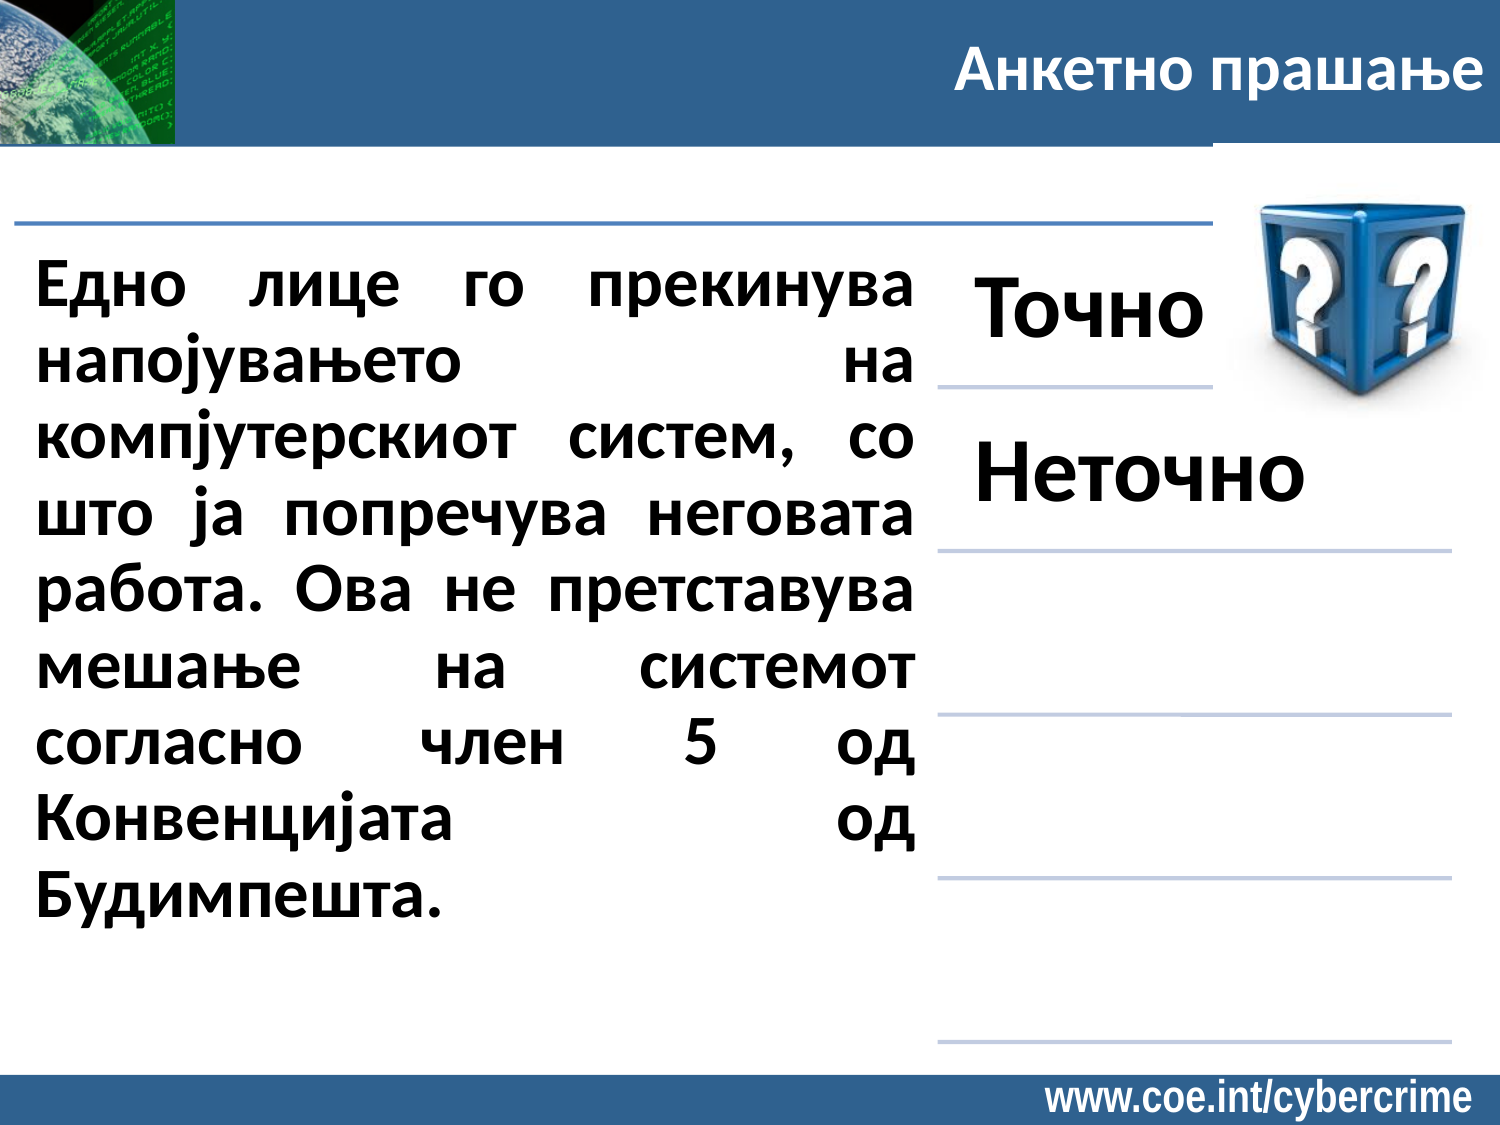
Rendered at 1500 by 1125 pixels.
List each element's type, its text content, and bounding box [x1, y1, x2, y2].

picture [0, 0, 175, 144]
text_box www.coe.int/cybercrime [1030, 1059, 1500, 1125]
text_box Анкетно прашање [177, 0, 1500, 149]
picture [1212, 142, 1500, 434]
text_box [14, 222, 1454, 1053]
text_box [0, 1073, 1030, 1125]
